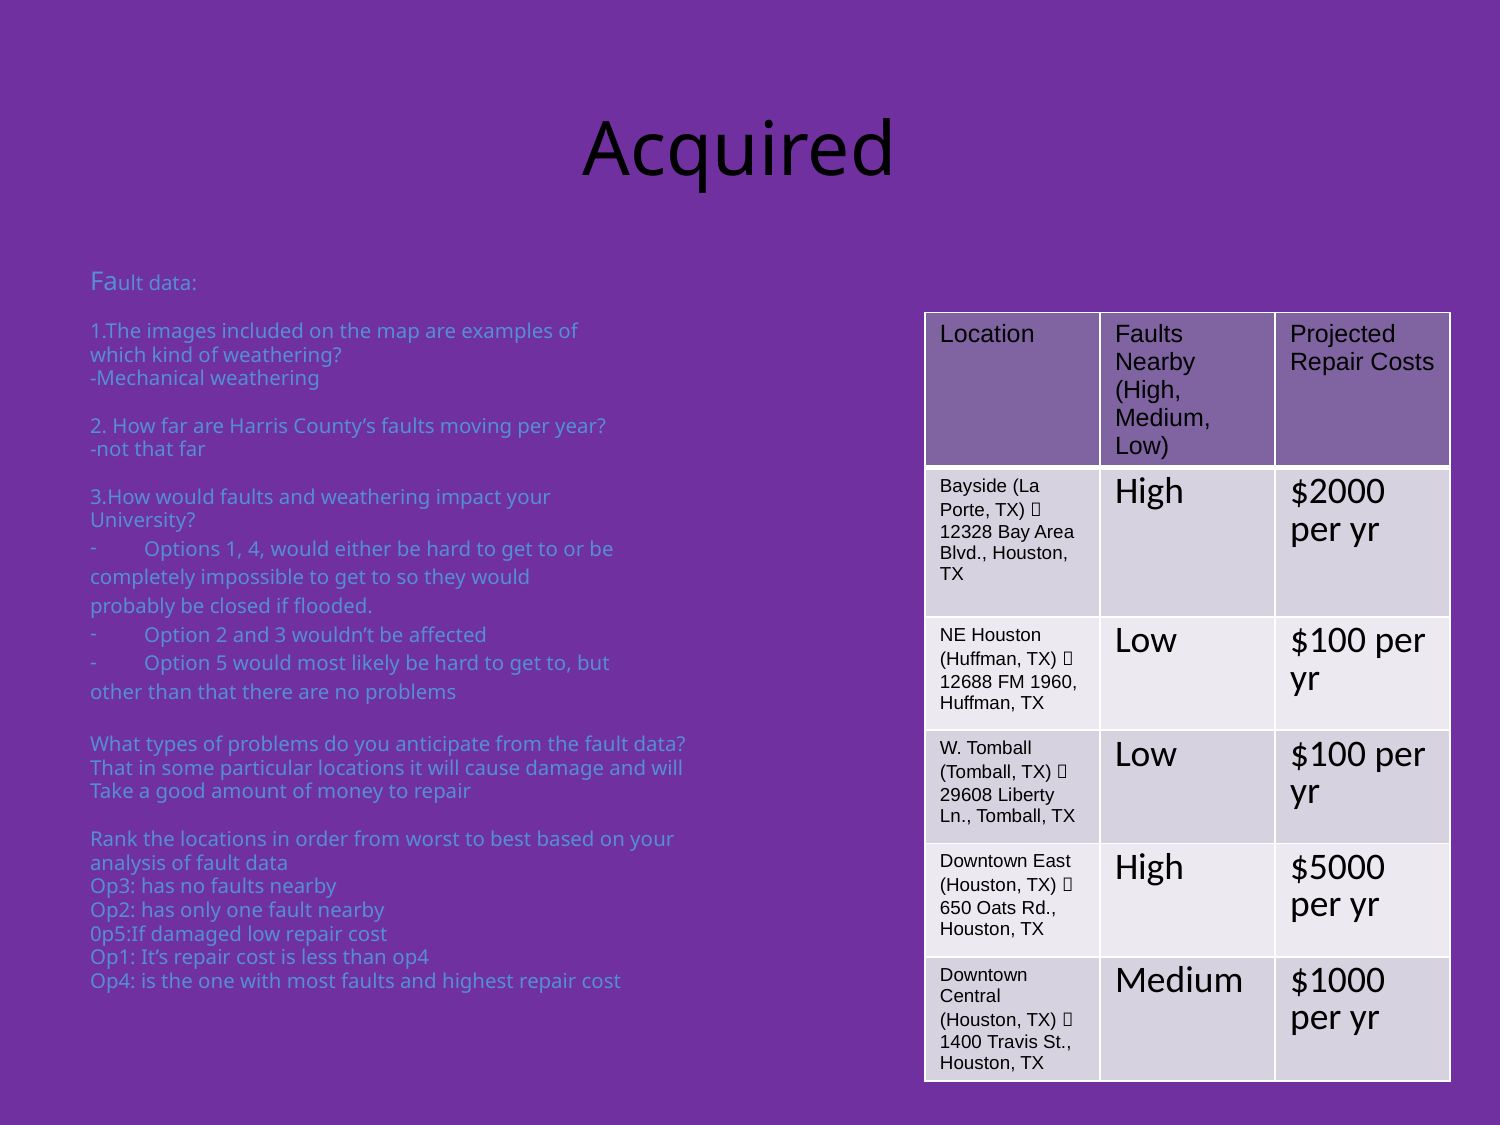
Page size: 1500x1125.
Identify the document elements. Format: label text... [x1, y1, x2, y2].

table_cell NE Houston (Huffman, TX)  12688 FM 1960, Huffman, TX [926, 618, 1099, 729]
table_cell Bayside (La Porte, TX)  12328 Bay Area Blvd., Houston, TX [926, 470, 1099, 616]
table_cell $100 per yr [1276, 731, 1449, 843]
table_header Faults Nearby (High, Medium, Low) [1101, 313, 1274, 465]
table_header Location [926, 313, 1099, 465]
table_cell High [1101, 470, 1274, 616]
list Fault data: 1.The images included on the map are examples of which kind of weathering? -Mechanical weathering 2. How far are Harris County’s faults moving per year? -not that far 3.How would faults and weathering impact your University? Options 1, 4, would either be hard to get to or be completely impossible to get to so they would probably be closed if flooded. Option 2 and 3 wouldn’t be affected Option 5 would most likely be hard to get to, but other than that there are no problems What types of problems do you anticipate from the fault data? That in some particular locations it will cause damage and will Take a good amount of money to repair Rank the locations in order from worst to best based on your analysis of fault data Op3: has no faults nearby Op2: has only one fault nearby 0p5:If damaged low repair cost Op1: It’s repair cost is less than op4 Op4: is the one with most faults and highest repair cost [75, 262, 1425, 1005]
table_cell $2000 per yr [1276, 470, 1449, 616]
table_header Projected Repair Costs [1276, 313, 1449, 465]
table_cell Low [1101, 618, 1274, 729]
title Acquired [75, 45, 1425, 233]
table_cell Low [1101, 731, 1274, 843]
table_cell Downtown Central (Houston, TX)  1400 Travis St., Houston, TX [926, 958, 1099, 1080]
table_cell $5000 per yr [1276, 844, 1449, 956]
table_cell Medium [1101, 958, 1274, 1080]
table_cell W. Tomball (Tomball, TX)  29608 Liberty Ln., Tomball, TX [926, 731, 1099, 843]
table_cell $100 per yr [1276, 618, 1449, 729]
table_cell High [1101, 844, 1274, 956]
table_cell Downtown East (Houston, TX)  650 Oats Rd., Houston, TX [926, 844, 1099, 956]
table_cell $1000 per yr [1276, 958, 1449, 1080]
